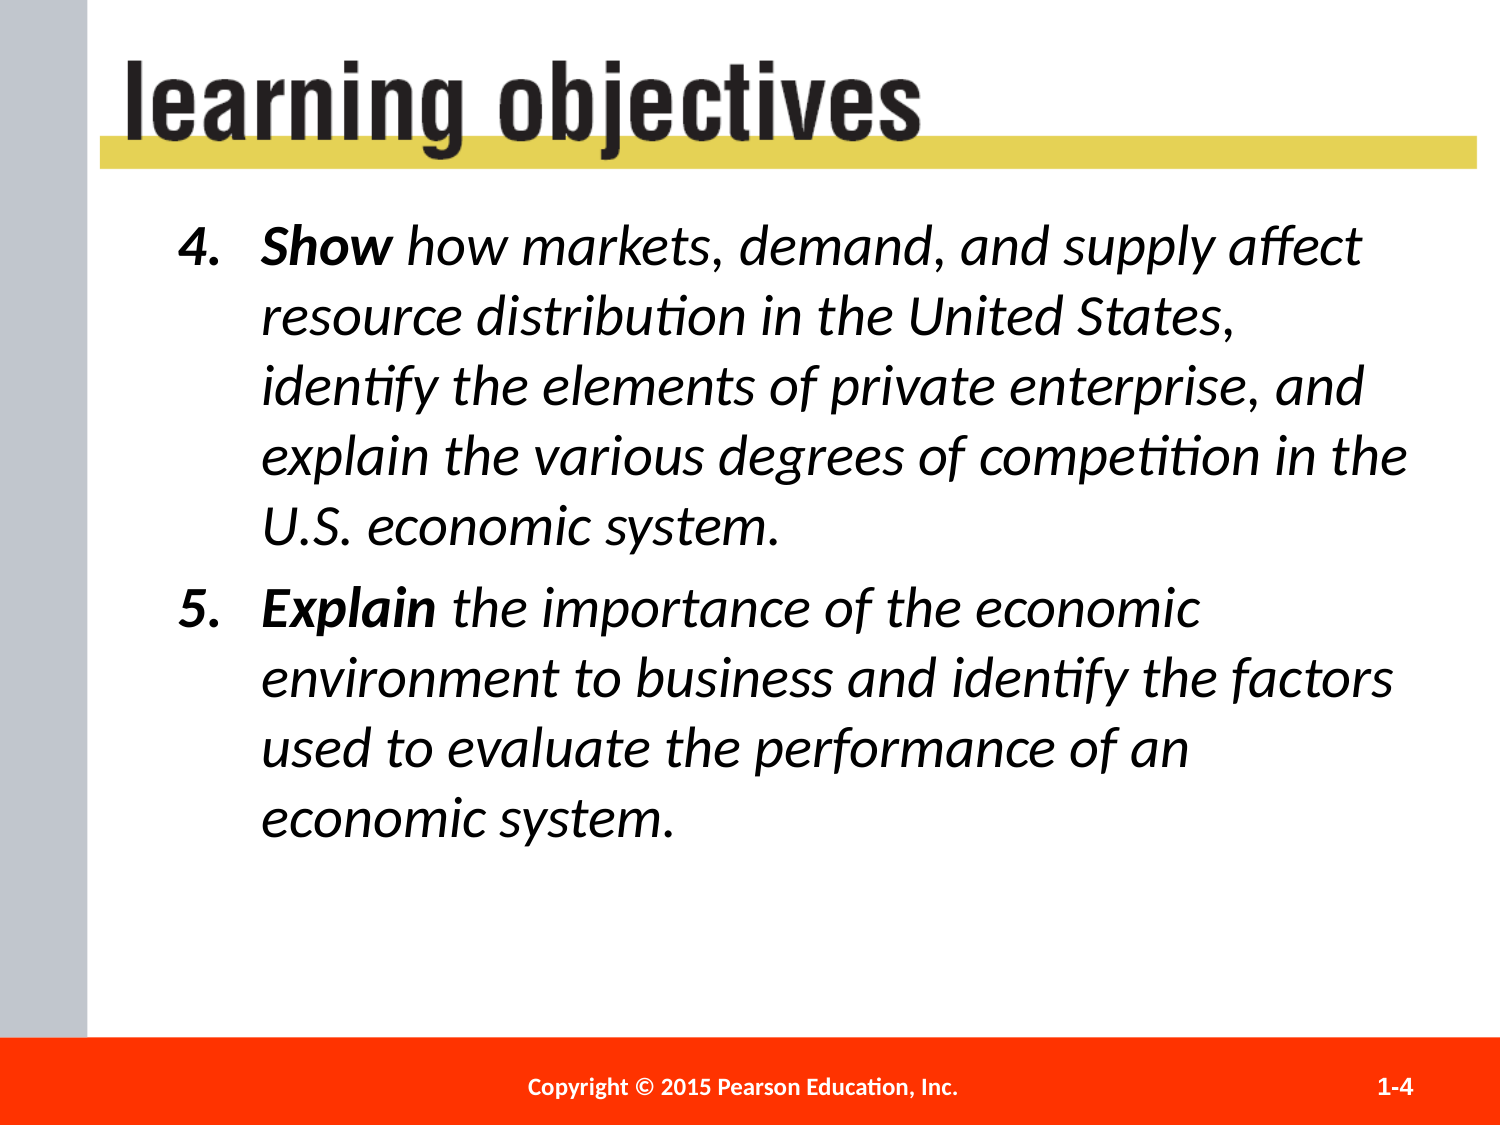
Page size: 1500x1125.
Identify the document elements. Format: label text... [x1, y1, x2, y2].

list Show how markets, demand, and supply affect resource distribution in the United States, identify the elements of private enterprise, and explain the various degrees of competition in the U.S. economic system. Explain the importance of the economic environment to business and identify the factors used to evaluate the performance of an economic system. [162, 199, 1426, 976]
